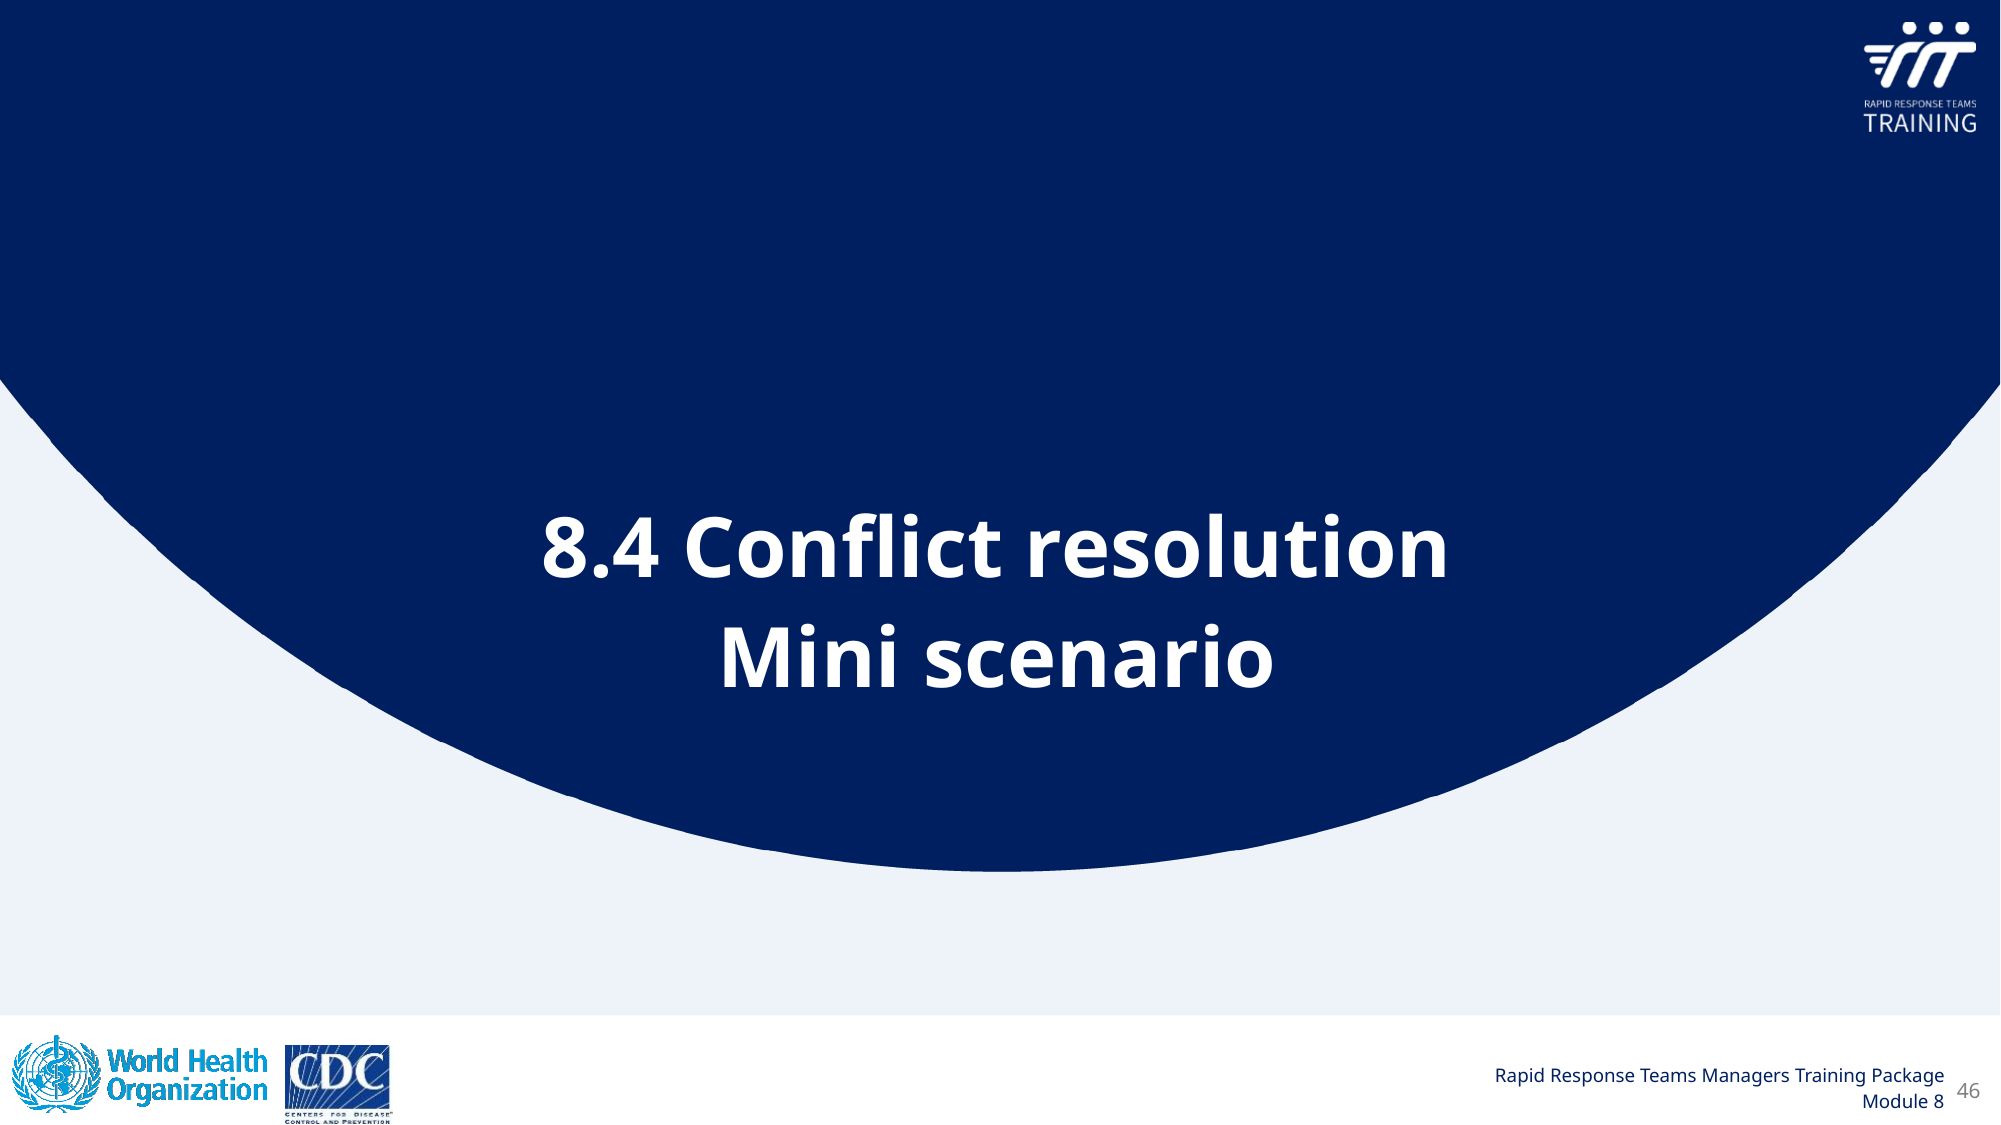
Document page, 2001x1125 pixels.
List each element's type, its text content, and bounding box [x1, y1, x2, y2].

picture [28, 1054, 36, 1077]
text_box 8.4 Conflict resolution Mini scenario [526, 476, 1467, 712]
picture [34, 1058, 41, 1077]
picture [285, 1045, 393, 1124]
picture [46, 1056, 54, 1061]
picture [43, 1088, 54, 1094]
picture [38, 1044, 53, 1052]
slide_number 46 [1937, 1070, 2000, 1124]
picture [38, 1092, 54, 1100]
picture [50, 1109, 62, 1113]
picture [12, 1035, 53, 1067]
picture [36, 1035, 267, 1113]
picture [0, 0, 2001, 904]
picture [12, 1084, 46, 1113]
